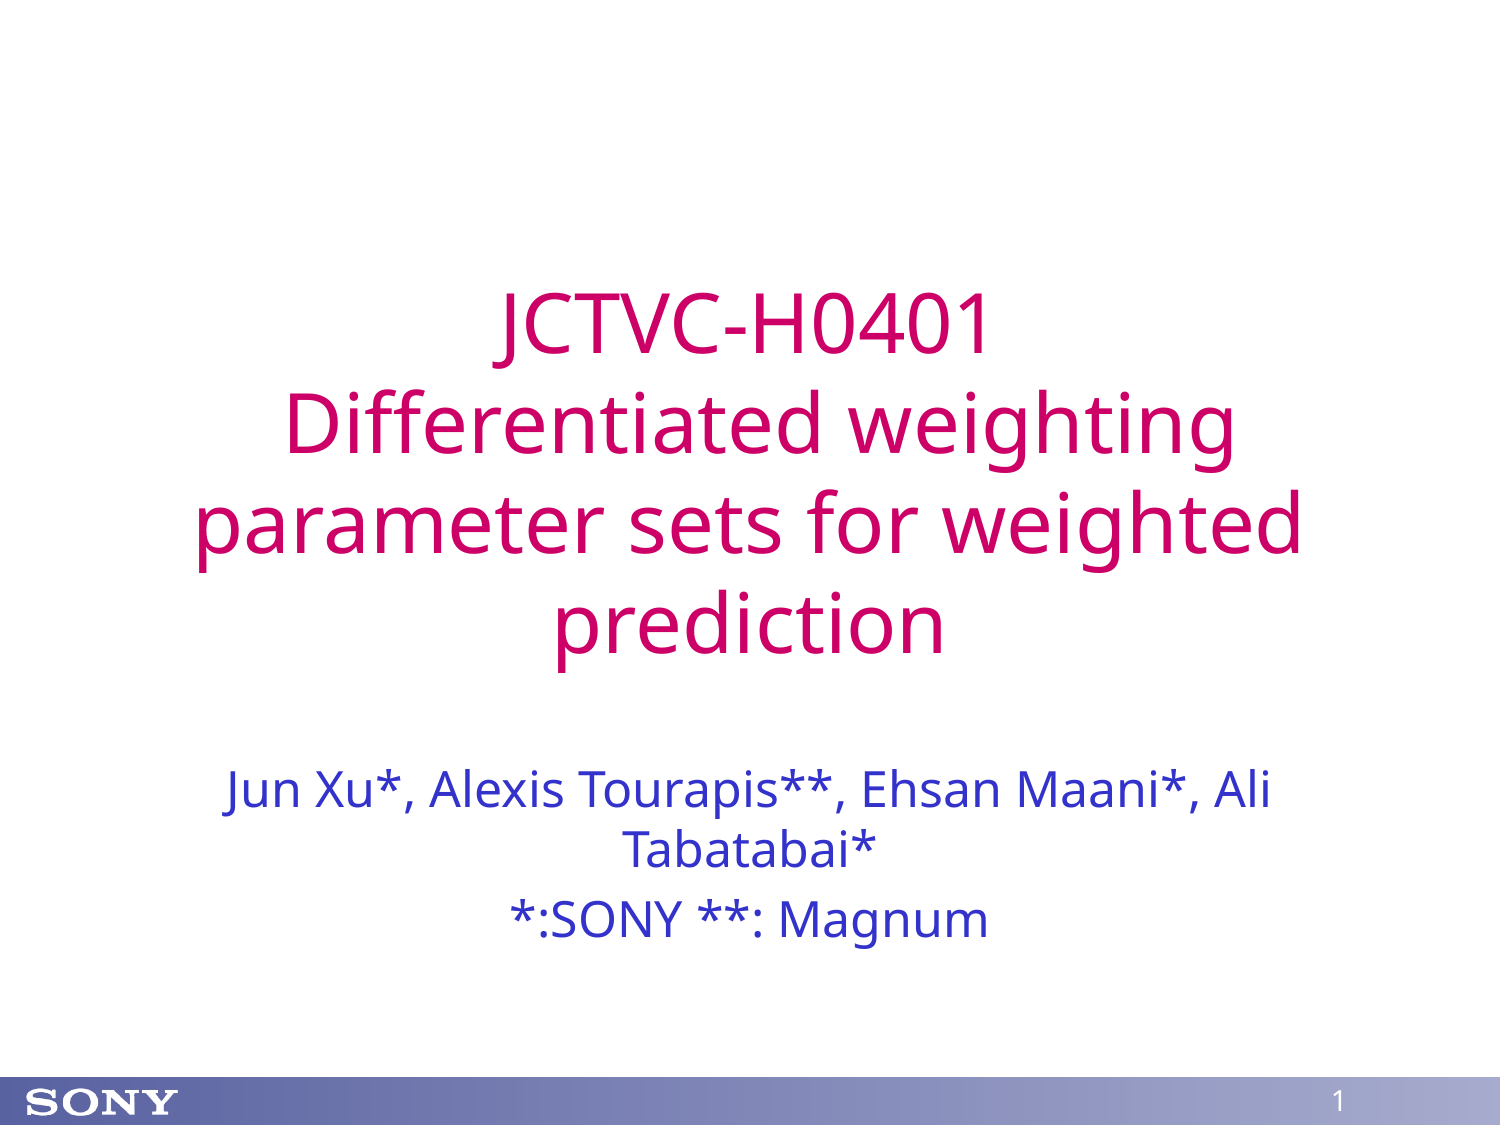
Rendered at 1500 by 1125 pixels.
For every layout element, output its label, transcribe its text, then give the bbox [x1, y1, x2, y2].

subtitle Jun Xu*, Alexis Tourapis**, Ehsan Maani*, Ali Tabatabai* *:SONY **: Magnum [168, 749, 1332, 1038]
title JCTVC-H0401 Differentiated weighting parameter sets for weighted prediction [112, 260, 1388, 680]
slide_number 1 [1049, 1074, 1363, 1125]
picture [26, 1088, 178, 1116]
